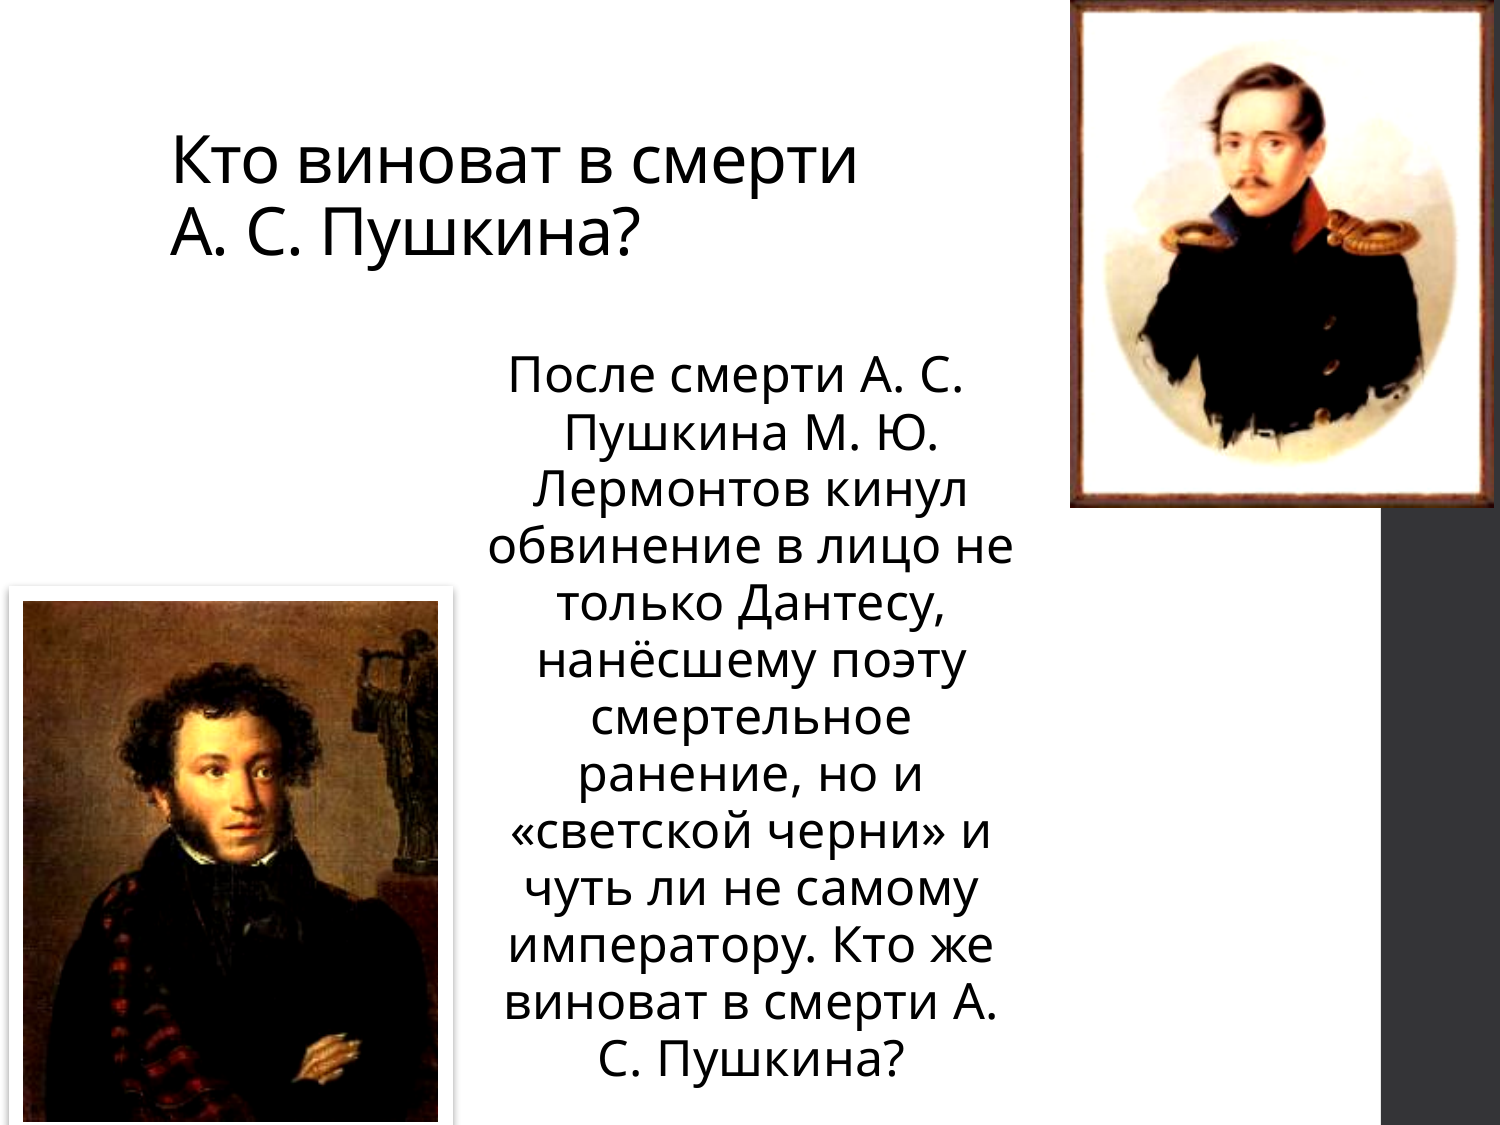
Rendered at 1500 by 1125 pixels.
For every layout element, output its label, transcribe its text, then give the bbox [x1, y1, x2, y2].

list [1070, 0, 1494, 509]
picture [22, 600, 439, 1123]
list После смерти А. С. Пушкина М. Ю. Лермонтов кинул обвинение в лицо не только Дантесу, нанёсшему поэту смертельное ранение, но и «светской черни» и чуть ли не самому императору. Кто же виноват в смерти А. С. Пушкина? [433, 339, 1040, 1015]
title Кто виноват в смерти А. С. Пушкина? [155, 60, 1063, 278]
